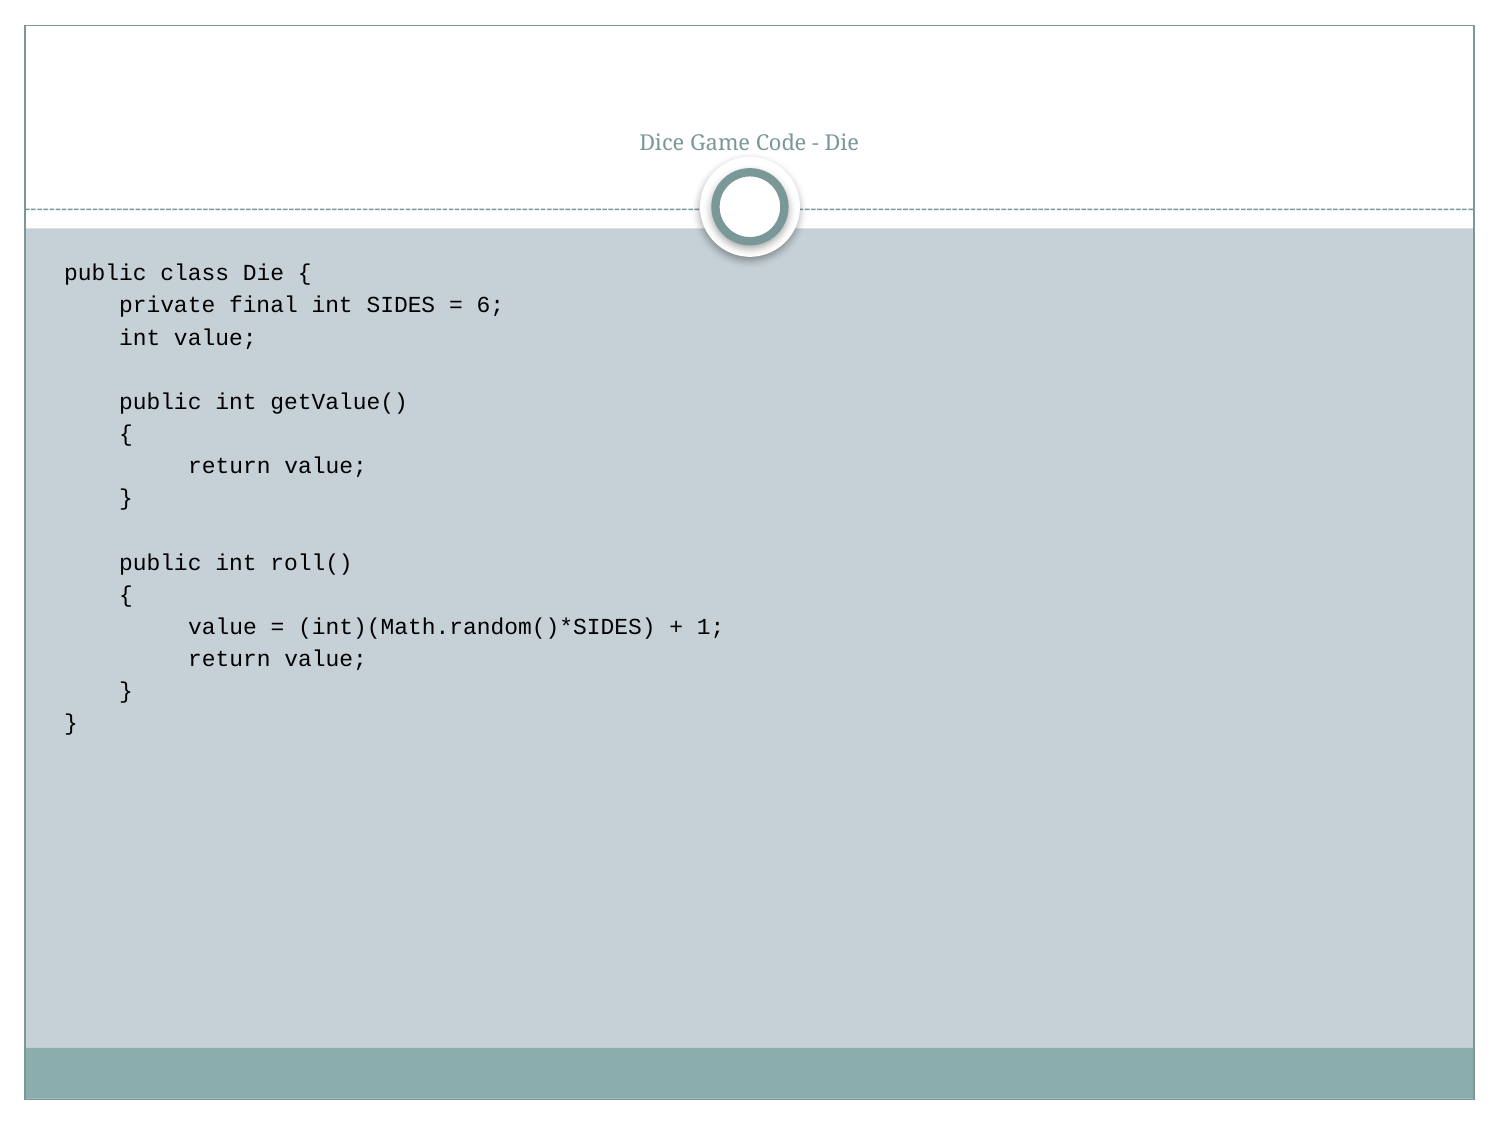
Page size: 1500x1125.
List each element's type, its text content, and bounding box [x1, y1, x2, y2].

list public class Die { private final int SIDES = 6; int value; public int getValue() { return value; } public int roll() { value = (int)(Math.random()*SIDES) + 1; return value; } } [49, 250, 1445, 1001]
title Dice Game Code - Die [49, 37, 1450, 162]
